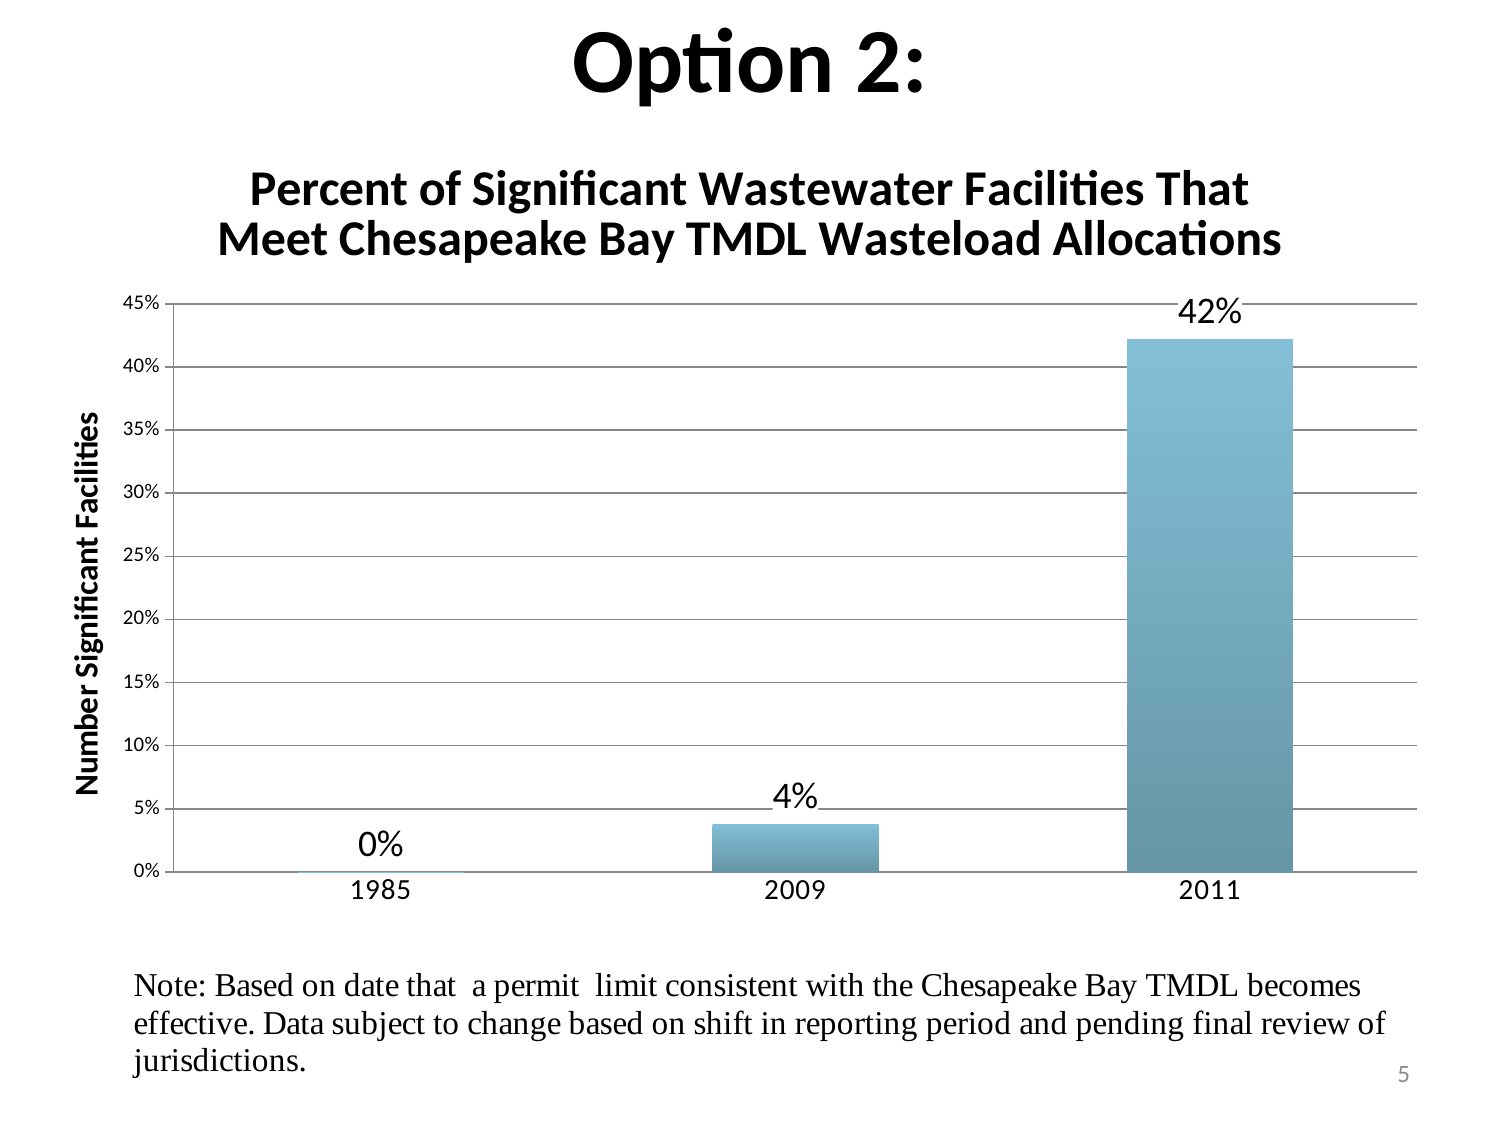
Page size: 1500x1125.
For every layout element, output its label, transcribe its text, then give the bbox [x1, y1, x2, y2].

title Option 2: [75, 0, 1425, 123]
chart [62, 124, 1438, 1125]
